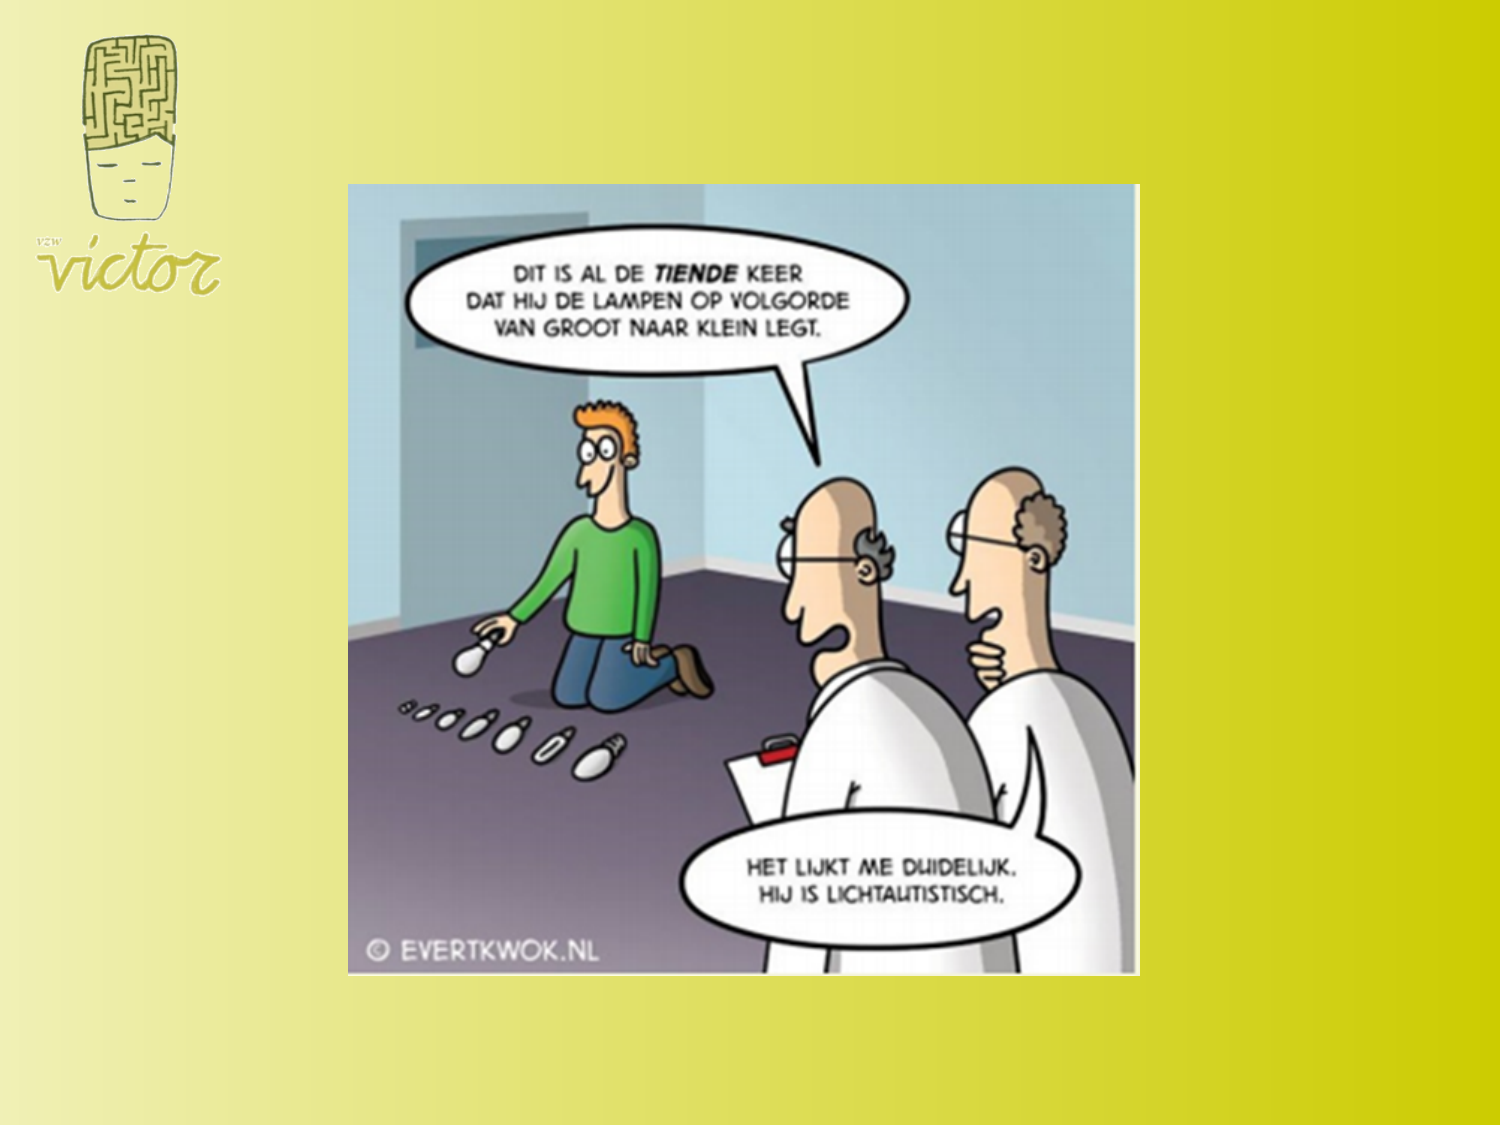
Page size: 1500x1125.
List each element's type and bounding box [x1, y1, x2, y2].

picture [348, 184, 1140, 977]
picture [29, 30, 234, 303]
